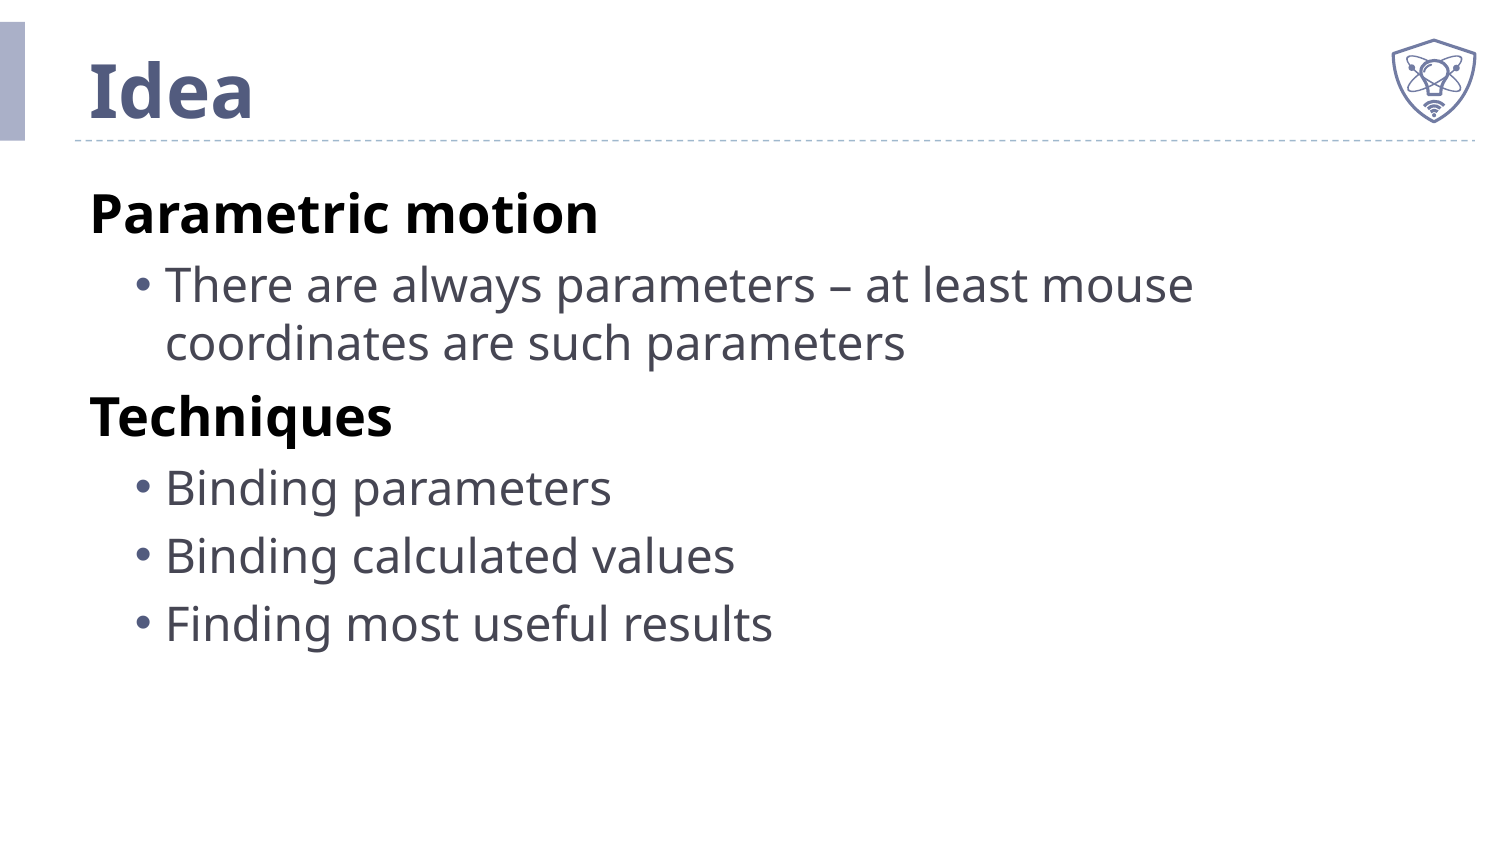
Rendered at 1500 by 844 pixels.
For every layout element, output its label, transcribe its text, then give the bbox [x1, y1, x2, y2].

list Parametric motion There are always parameters – at least mouse coordinates are such parameters Techniques Binding parameters Binding calculated values Finding most useful results [75, 171, 1475, 835]
title Idea [75, 18, 1475, 141]
